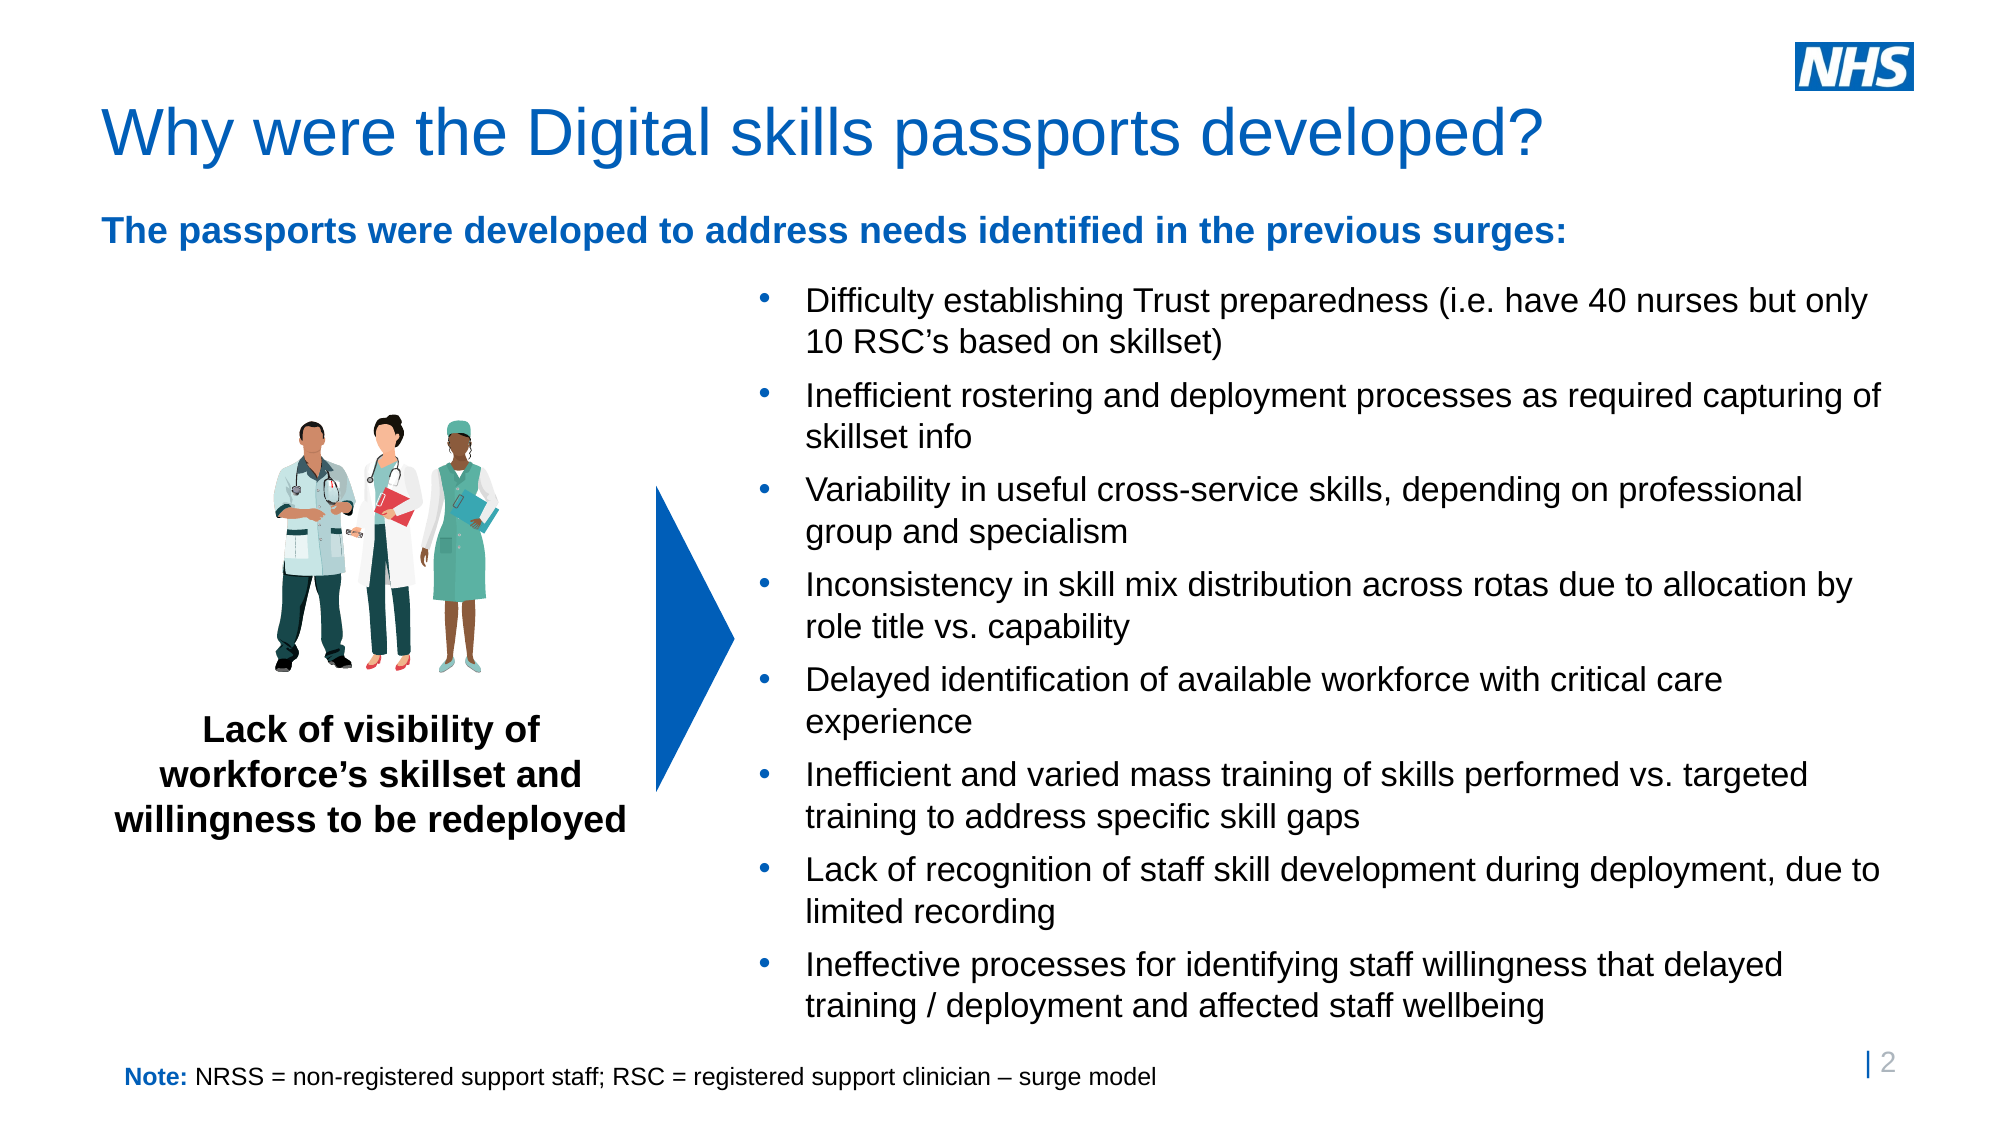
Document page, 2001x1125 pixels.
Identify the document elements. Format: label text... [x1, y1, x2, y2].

picture [1795, 42, 1914, 90]
title Why were the Digital skills passports developed? [86, 90, 1914, 191]
text_box [660, 490, 736, 787]
text_box Note: NRSS = non-registered support staff; RSC = registered support clinician – surge model [109, 1052, 1600, 1098]
text_box Difficulty establishing Trust preparedness (i.e. have 40 nurses but only 10 RSC’s based on skillset) Inefficient rostering and deployment processes as required capturing of skillset info Variability in useful cross-service skills, depending on professional group and specialism Inconsistency in skill mix distribution across rotas due to allocation by role title vs. capability Delayed identification of available workforce with critical care experience Inefficient and varied mass training of skills performed vs. targeted training to address specific skill gaps Lack of recognition of staff skill development during deployment, due to limited recording Ineffective processes for identifying staff willingness that delayed training / deployment and affected staff wellbeing [742, 269, 1914, 1017]
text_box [83, 414, 660, 833]
list The passports were developed to address needs identified in the previous surges: [86, 203, 1914, 1035]
